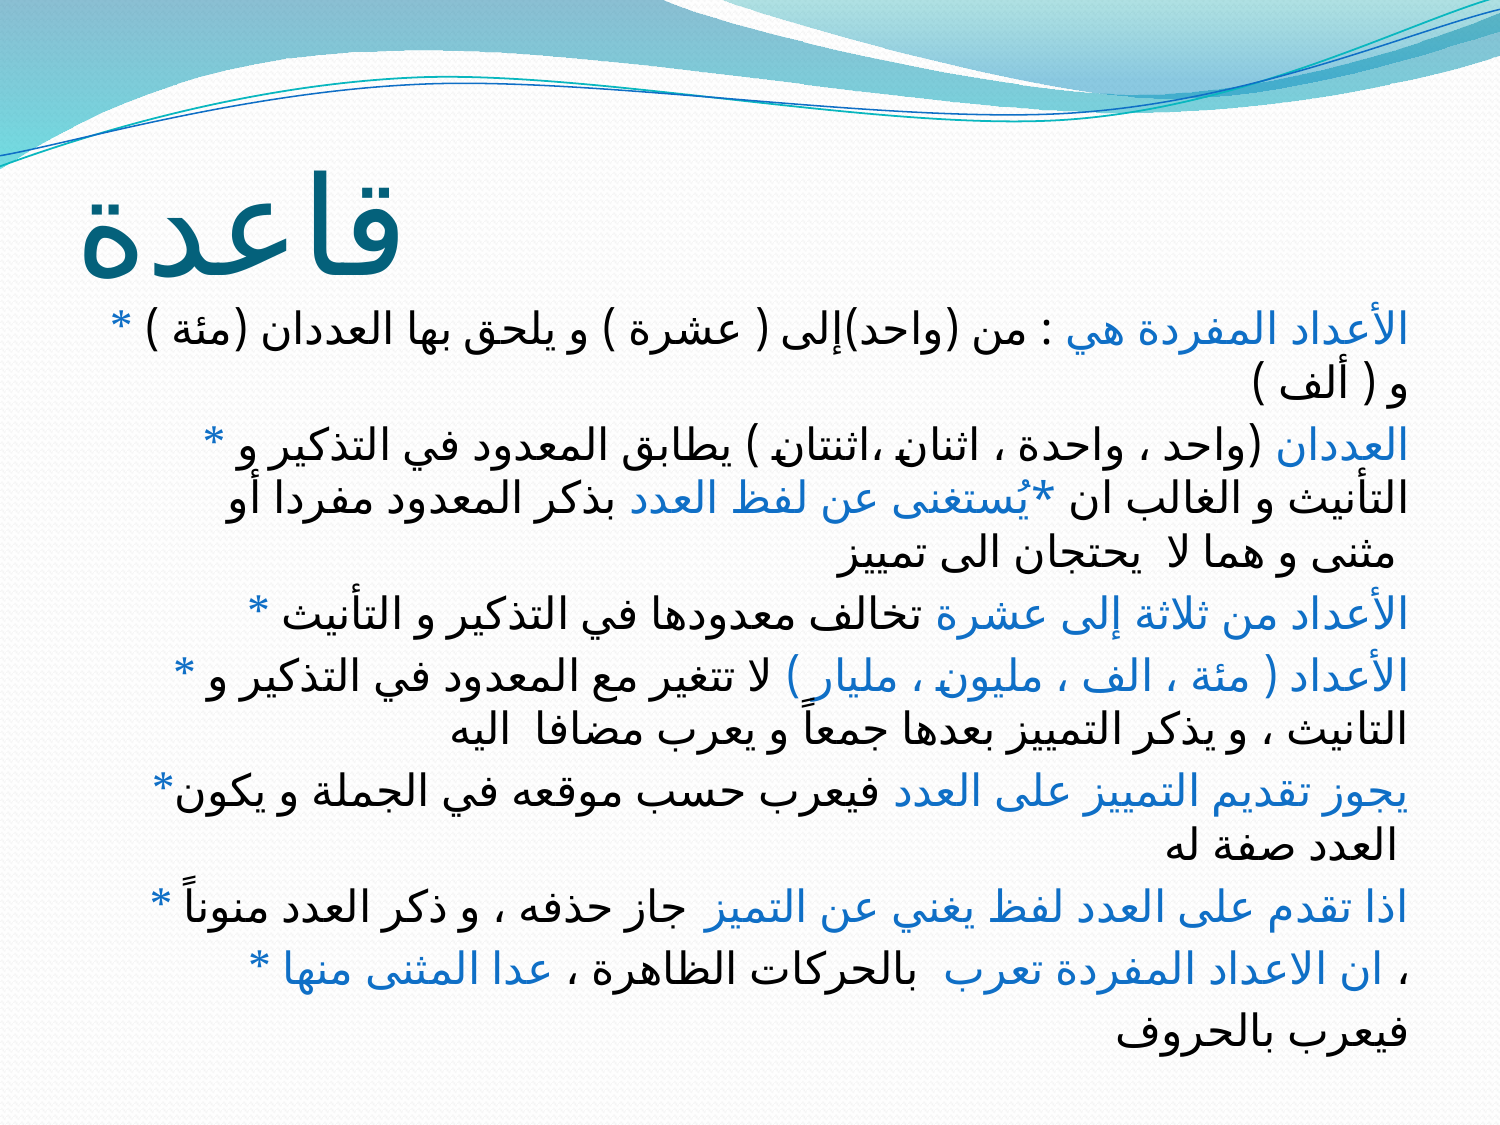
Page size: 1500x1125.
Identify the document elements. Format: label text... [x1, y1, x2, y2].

list * الأعداد المفردة هي : من (واحد)إلى ( عشرة ) و يلحق بها العددان (مئة ) و ( ألف ) * العددان (واحد ، واحدة ، اثنان ،اثنتان ) يطابق المعدود في التذكير و التأنيث و الغالب ان *يُستغنى عن لفظ العدد بذكر المعدود مفردا أو مثنى و هما لا يحتجان الى تمييز * الأعداد من ثلاثة إلى عشرة تخالف معدودها في التذكير و التأنيث * الأعداد ( مئة ، الف ، مليون ، مليار ) لا تتغير مع المعدود في التذكير و التانيث ، و يذكر التمييز بعدها جمعاً و يعرب مضافا اليه *يجوز تقديم التمييز على العدد فيعرب حسب موقعه في الجملة و يكون العدد صفة له * اذا تقدم على العدد لفظ يغني عن التميز جاز حذفه ، و ذكر العدد منوناً * ان الاعداد المفردة تعرب بالحركات الظاهرة ، عدا المثنى منها ، فيعرب بالحروف [75, 292, 1425, 1079]
title قاعدة [75, 115, 1425, 292]
